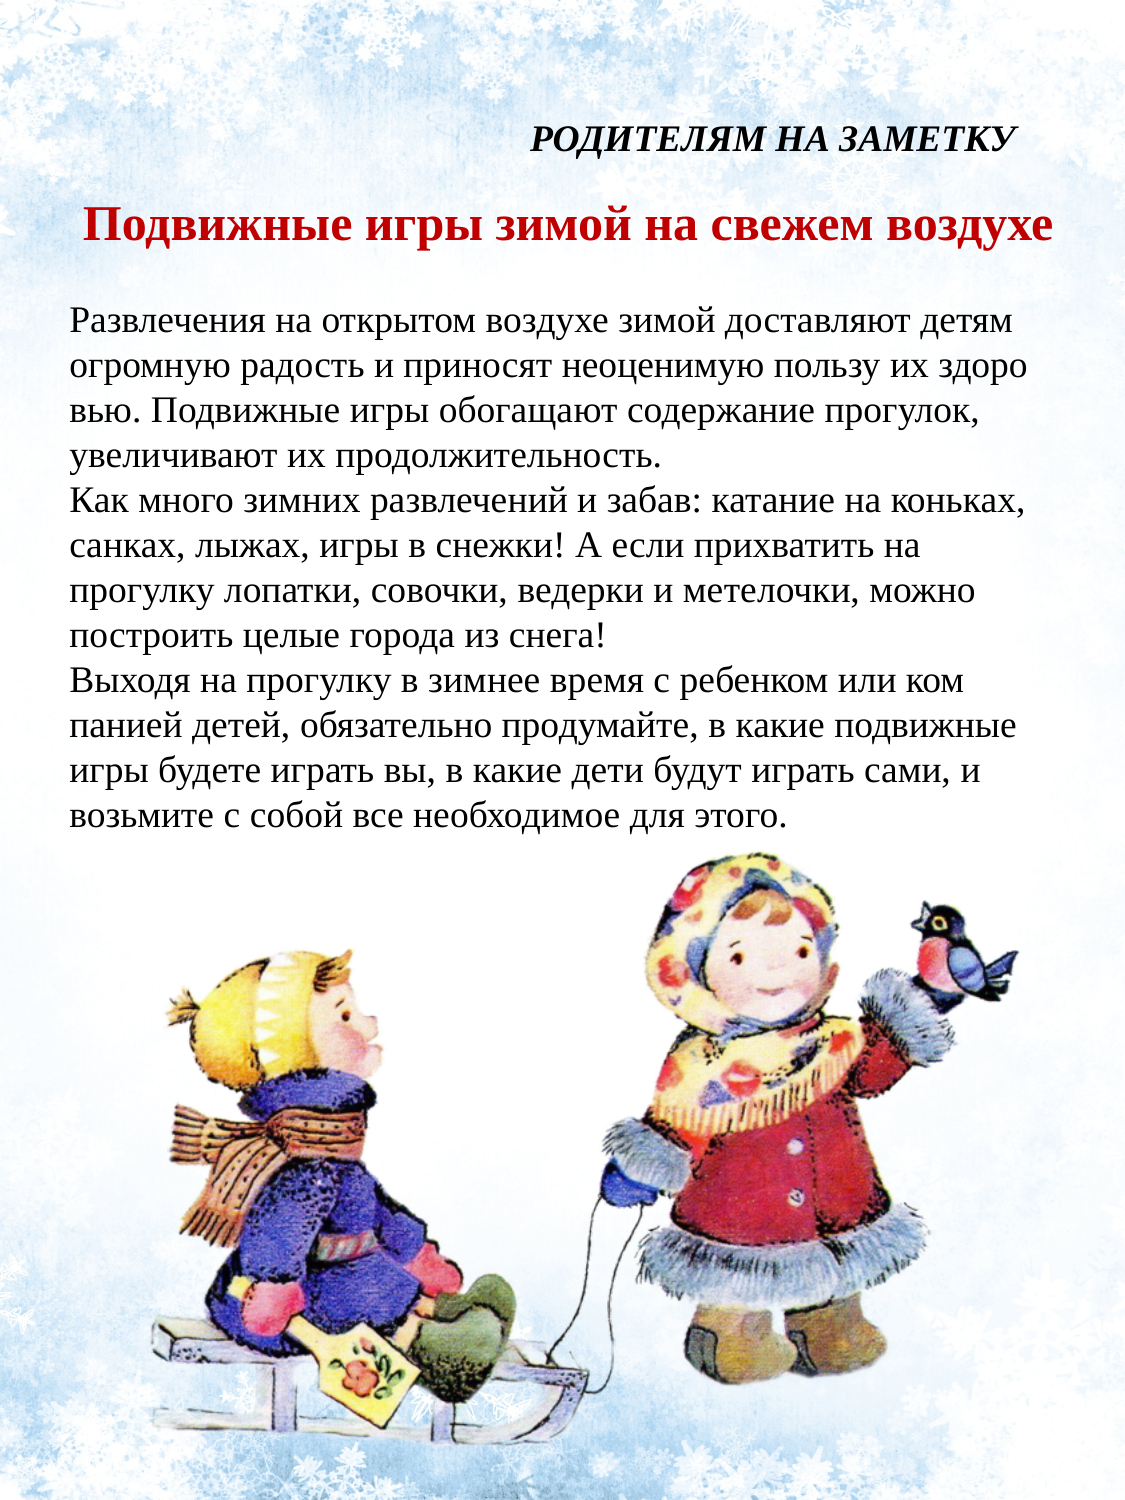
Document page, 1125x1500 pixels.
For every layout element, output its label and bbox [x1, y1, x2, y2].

text_box [54, 106, 1083, 1495]
picture [0, 0, 1125, 1500]
